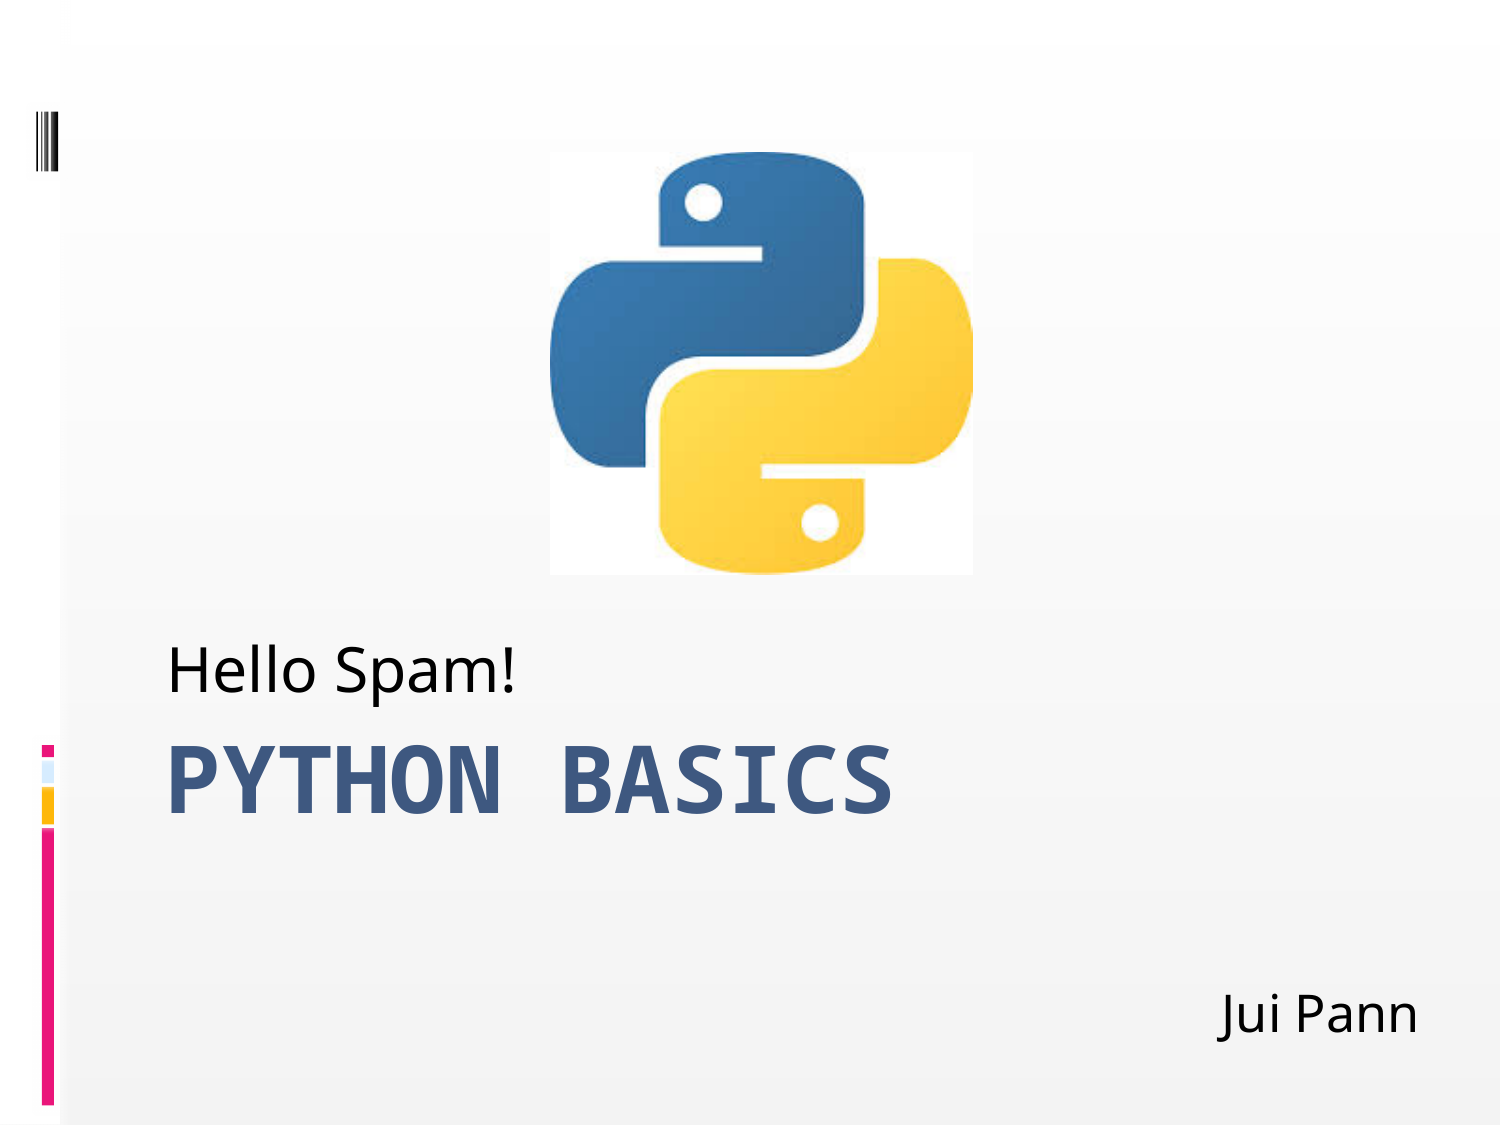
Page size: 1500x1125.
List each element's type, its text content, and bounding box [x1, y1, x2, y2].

title Python Basics [150, 713, 1425, 1037]
text_box Jui Pann [1206, 972, 1500, 1050]
subtitle Hello Spam! [150, 464, 1425, 713]
picture [550, 151, 974, 575]
